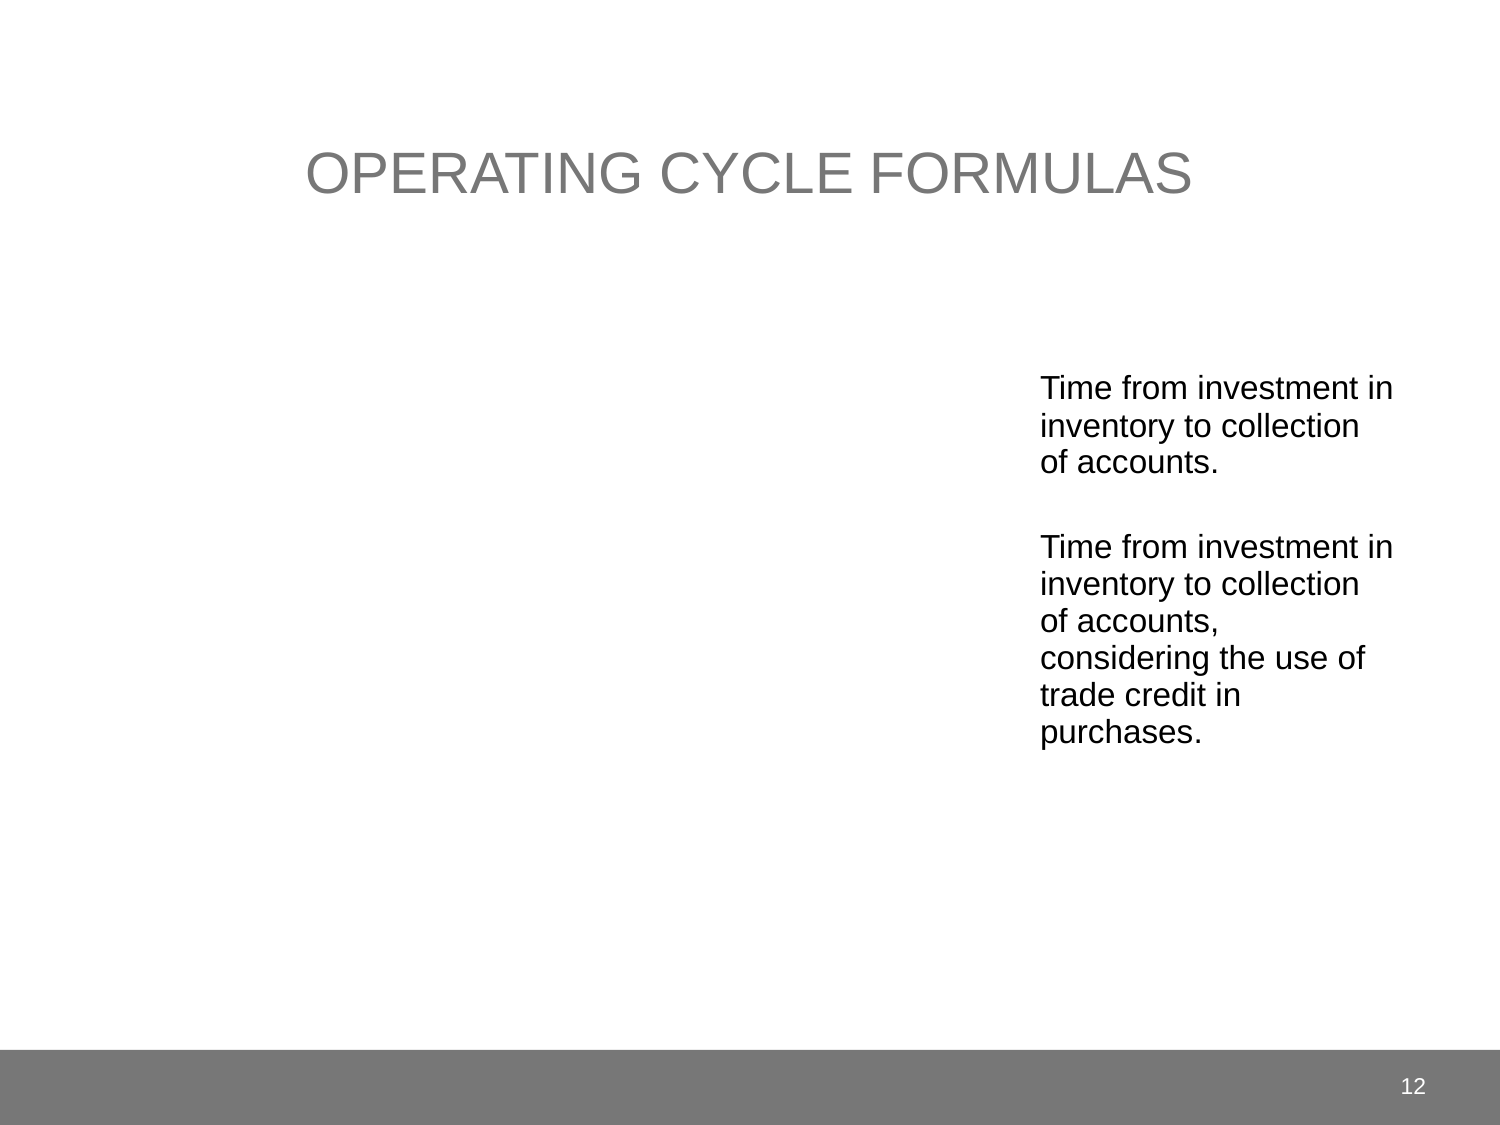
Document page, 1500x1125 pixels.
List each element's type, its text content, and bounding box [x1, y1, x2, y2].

slide_number 12 [1312, 1055, 1442, 1116]
title Operating Cycle Formulas [62, 24, 1437, 213]
